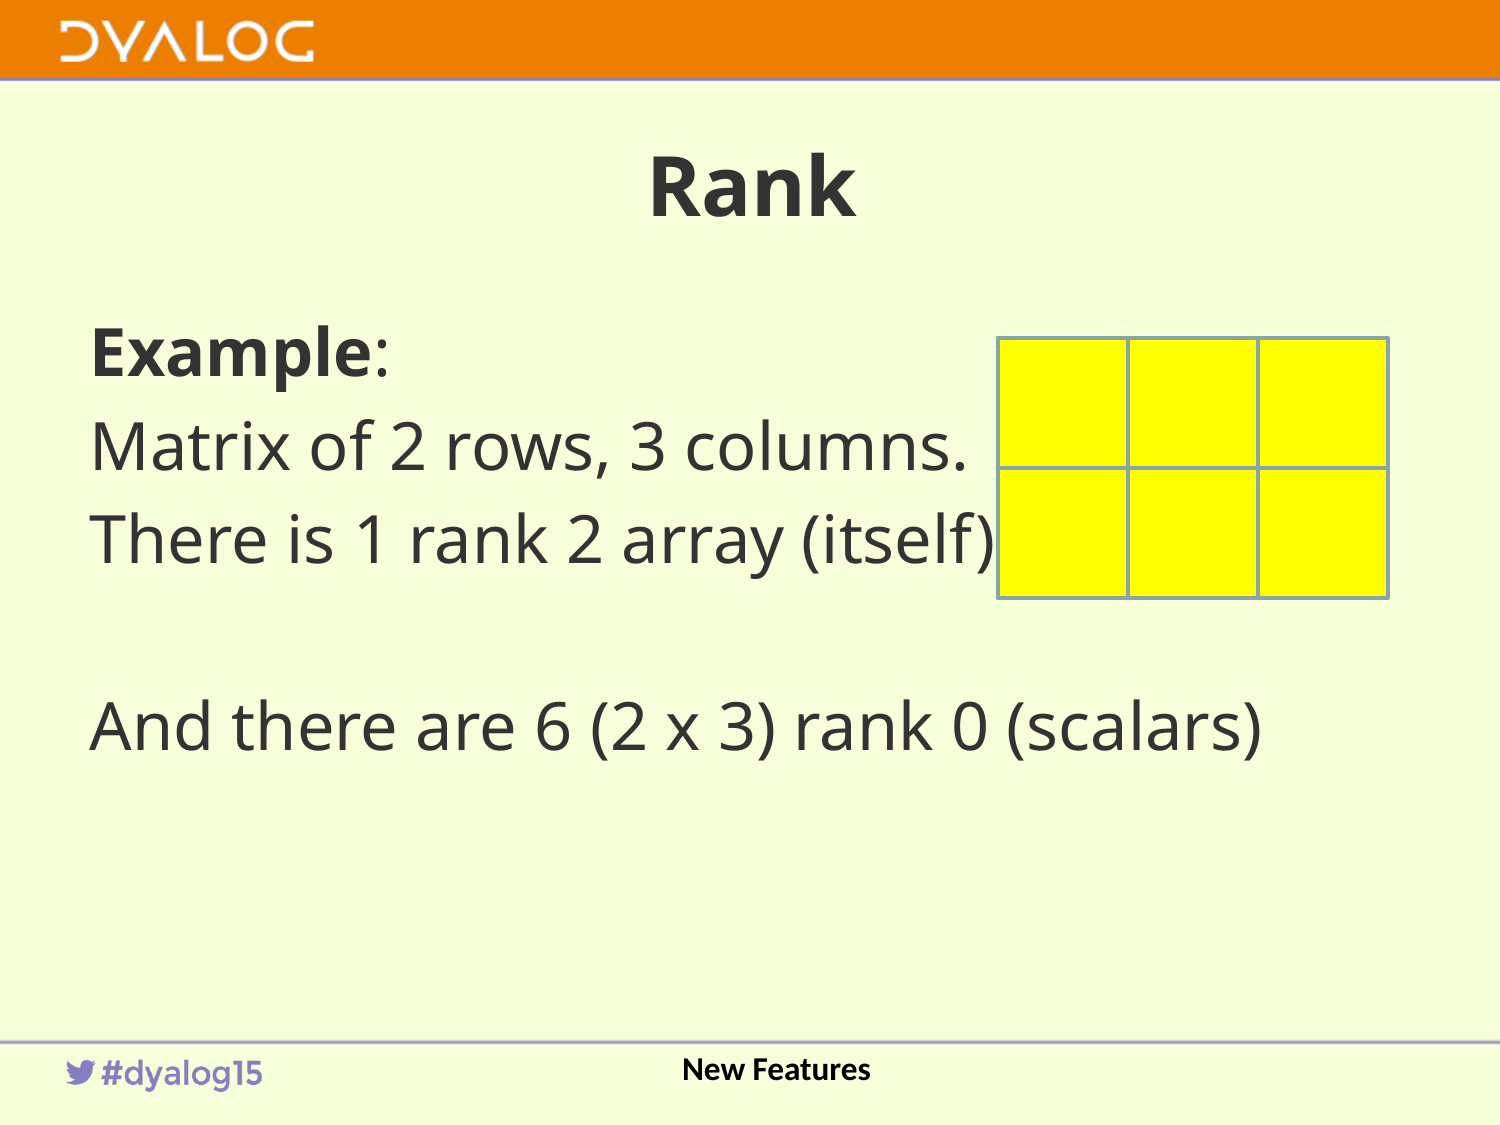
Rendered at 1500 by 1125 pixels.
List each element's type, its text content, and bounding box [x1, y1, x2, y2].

text_box [996, 336, 1126, 466]
text_box [1126, 466, 1256, 600]
footer New Features [667, 1039, 892, 1100]
title Rank [76, 125, 1427, 256]
text_box [1256, 466, 1390, 600]
text_box [996, 466, 1126, 600]
list Example: Matrix of 2 rows, 3 columns. There is 1 rank 2 array (itself) And there are 6 (2 x 3) rank 0 (scalars) [75, 302, 1425, 1005]
picture [0, 0, 1500, 1125]
text_box [1126, 336, 1256, 466]
text_box [1256, 336, 1390, 466]
